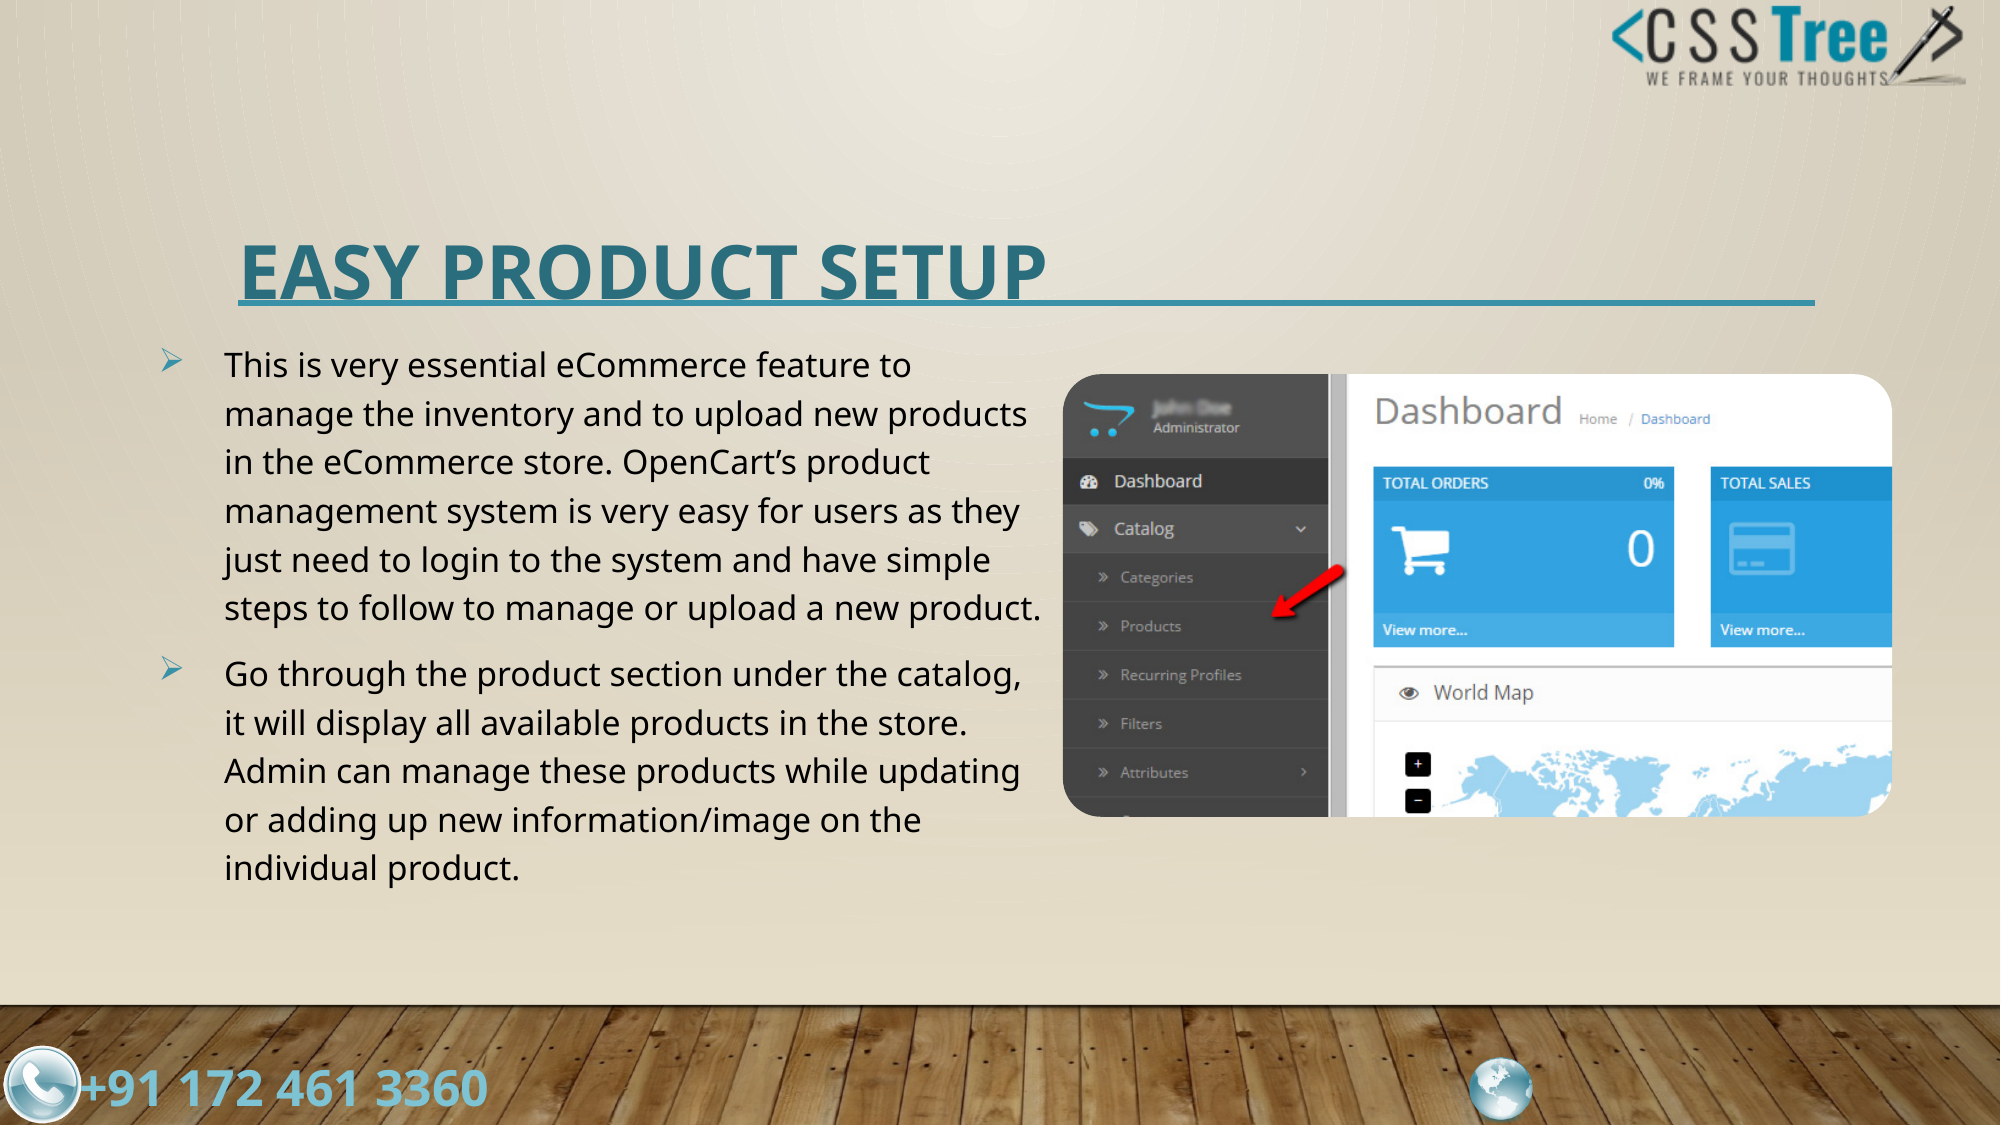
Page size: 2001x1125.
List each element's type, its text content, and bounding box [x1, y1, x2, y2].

title Easy Product Setup [201, 220, 1878, 363]
text_box http://css-tree.com/ [1502, 1049, 2000, 1125]
picture [1606, 0, 1975, 95]
list This is very essential eCommerce feature to manage the inventory and to upload new products in the eCommerce store. OpenCart’s product management system is very easy for users as they just need to login to the system and have simple steps to follow to manage or upload a new product. Go through the product section under the catalog, it will display all available products in the store. Admin can manage these products while updating or adding up new information/image on the individual product. [143, 328, 1059, 950]
picture [0, 1005, 2000, 1125]
text_box +91 172 461 3360 [85, 1049, 504, 1124]
picture [1062, 373, 1893, 817]
